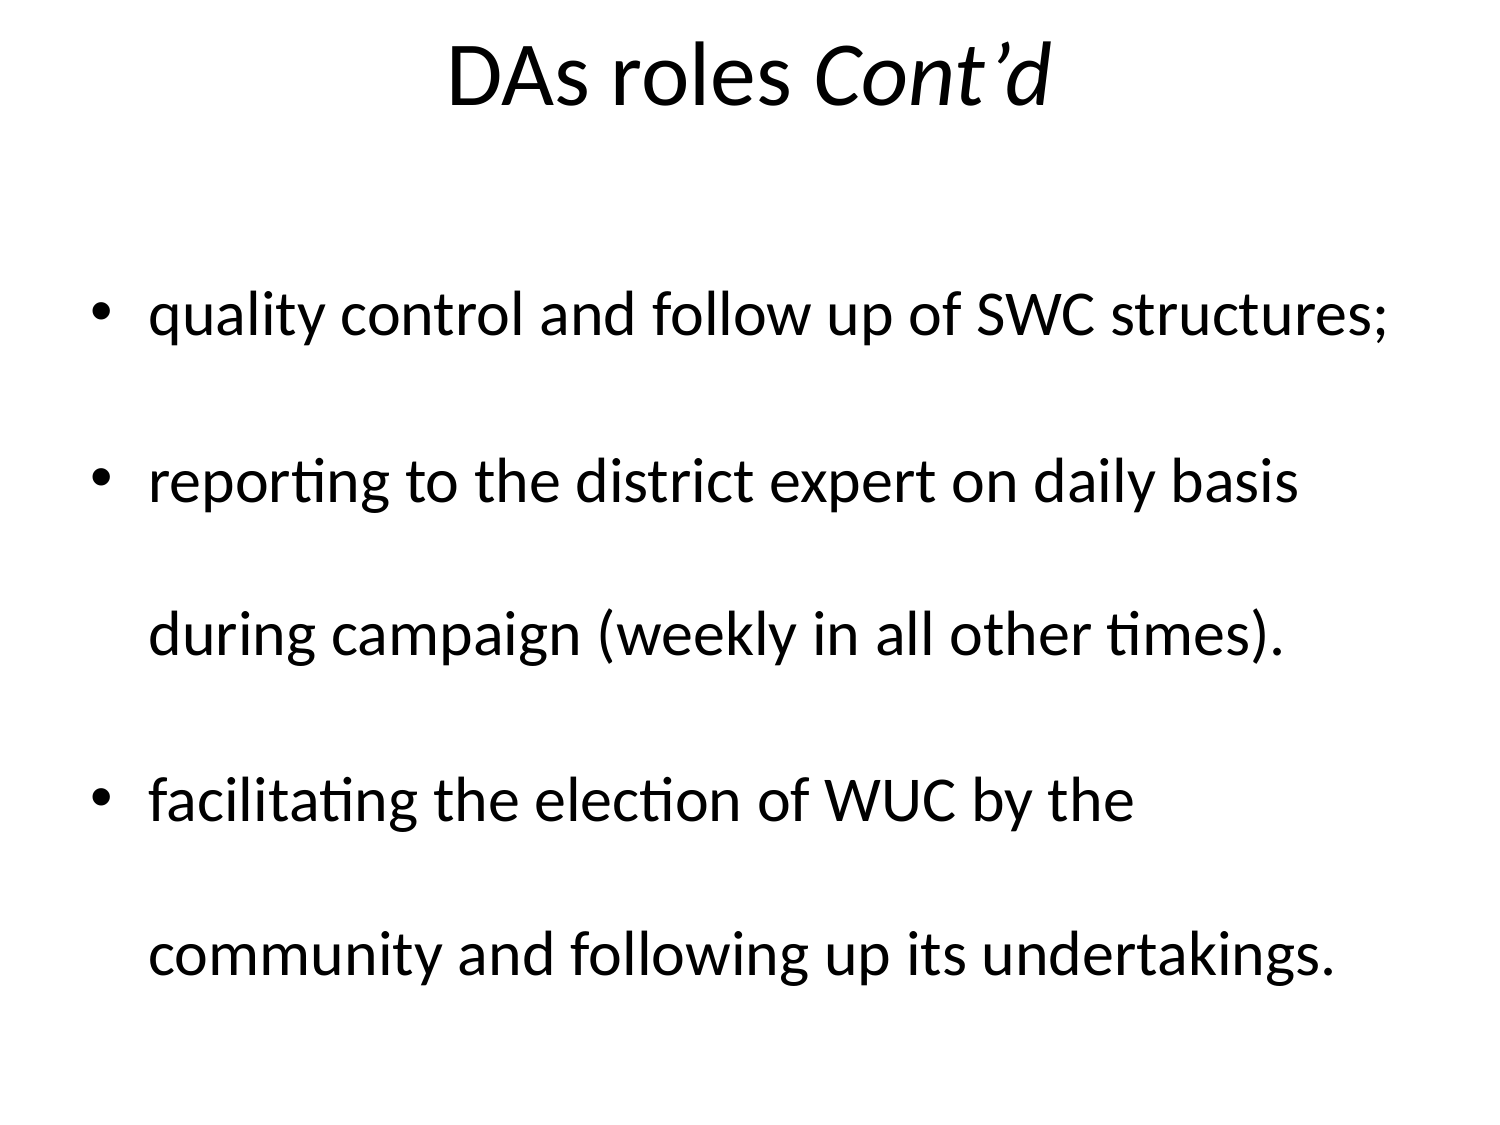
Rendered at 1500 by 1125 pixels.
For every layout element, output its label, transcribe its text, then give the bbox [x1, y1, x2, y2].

title DAs roles Cont’d [49, 0, 1450, 138]
list quality control and follow up of SWC structures; reporting to the district expert on daily basis during campaign (weekly in all other times). facilitating the election of WUC by the community and following up its undertakings. [74, 187, 1426, 1006]
